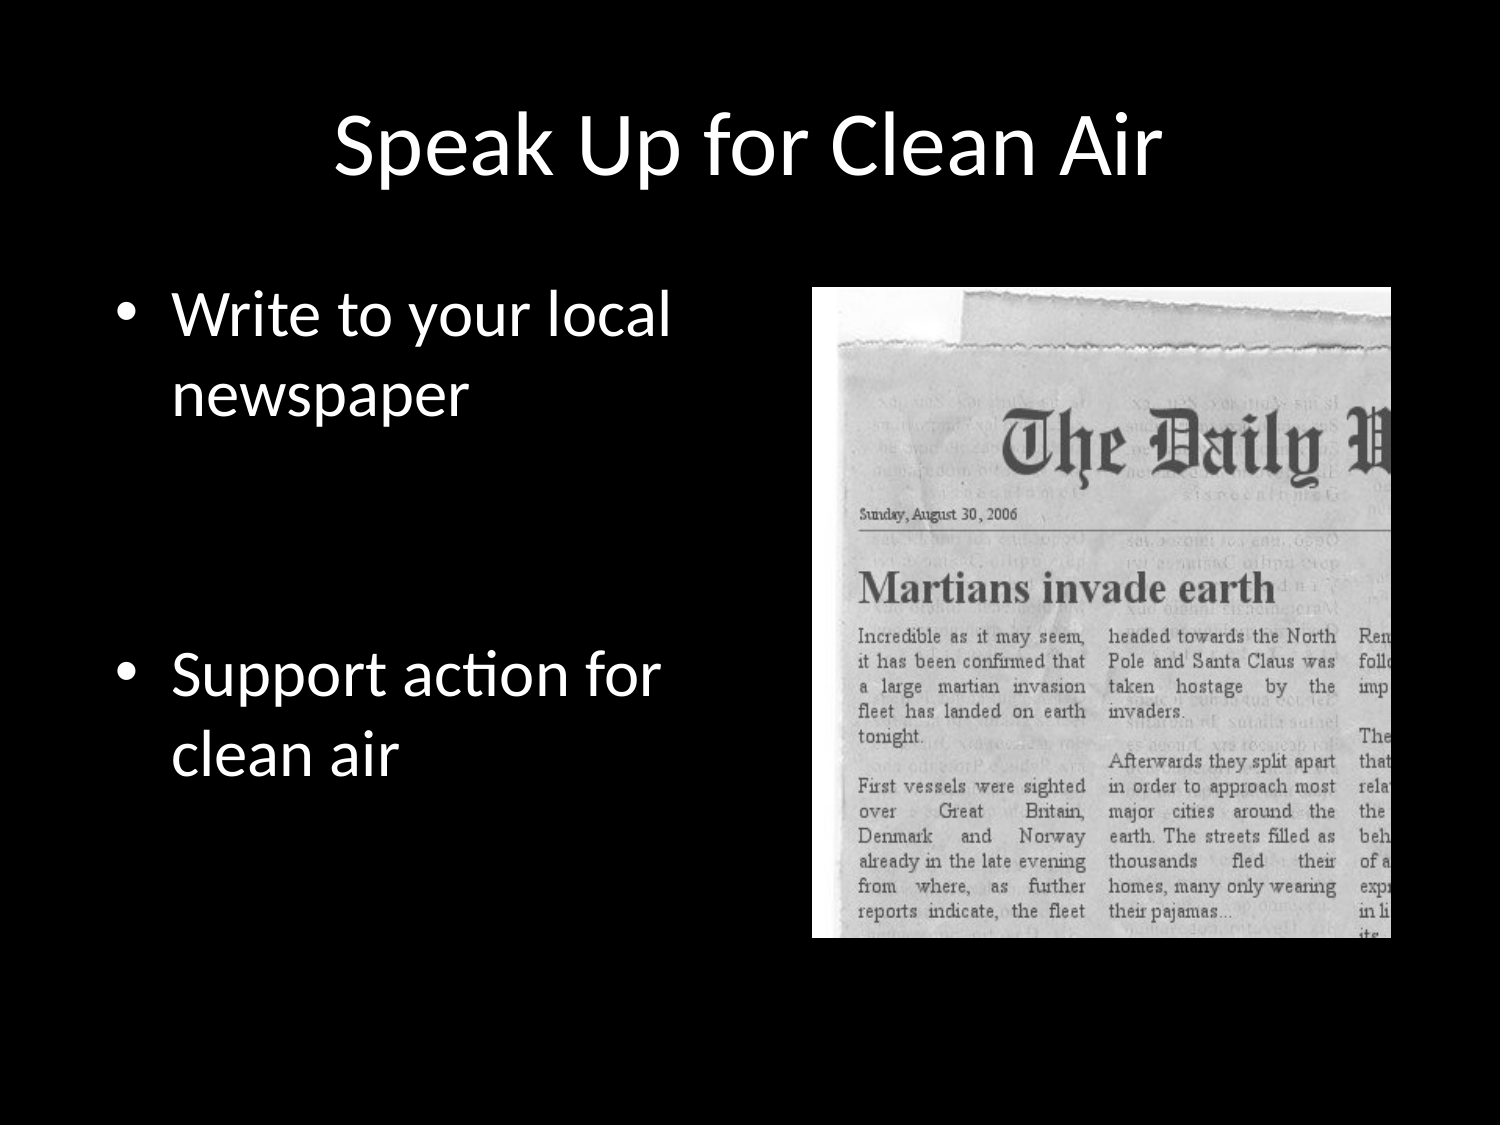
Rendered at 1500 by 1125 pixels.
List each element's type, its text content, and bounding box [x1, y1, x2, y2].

picture [812, 287, 1391, 938]
title Speak Up for Clean Air [75, 45, 1425, 233]
list Write to your local newspaper Support action for clean air [99, 262, 738, 1005]
